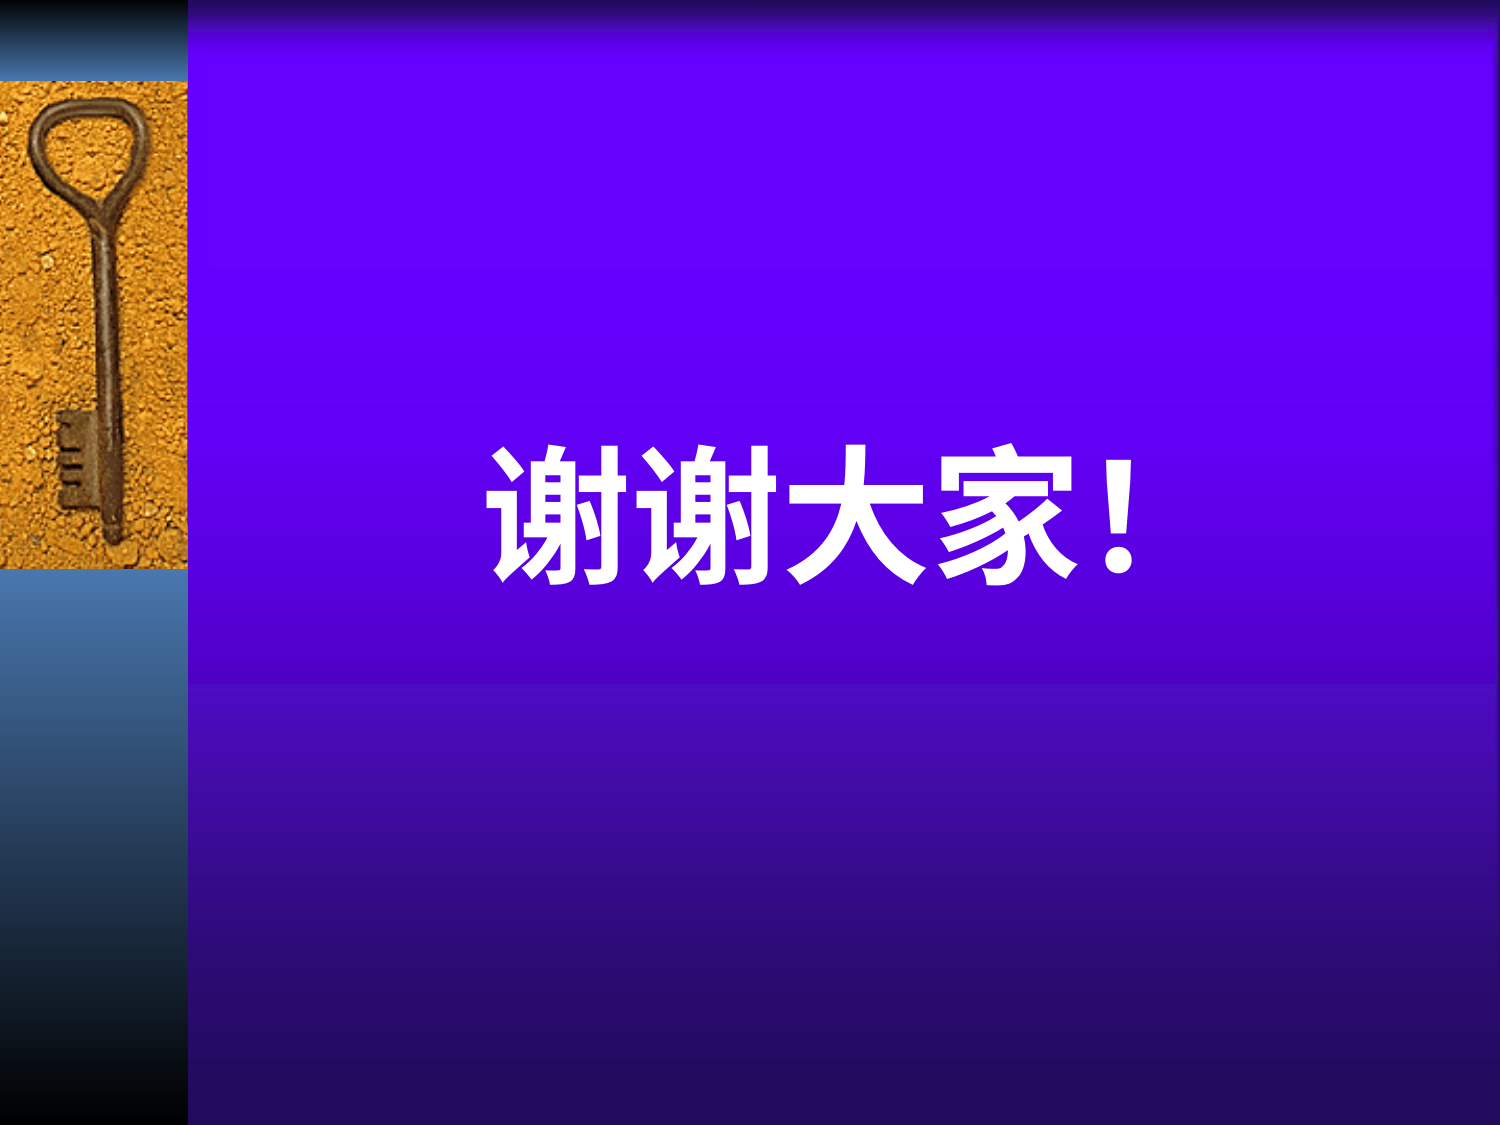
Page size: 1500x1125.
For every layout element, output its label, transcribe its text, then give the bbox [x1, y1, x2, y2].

picture [0, 0, 1500, 1125]
text_box 谢谢大家！ [206, 255, 1500, 740]
